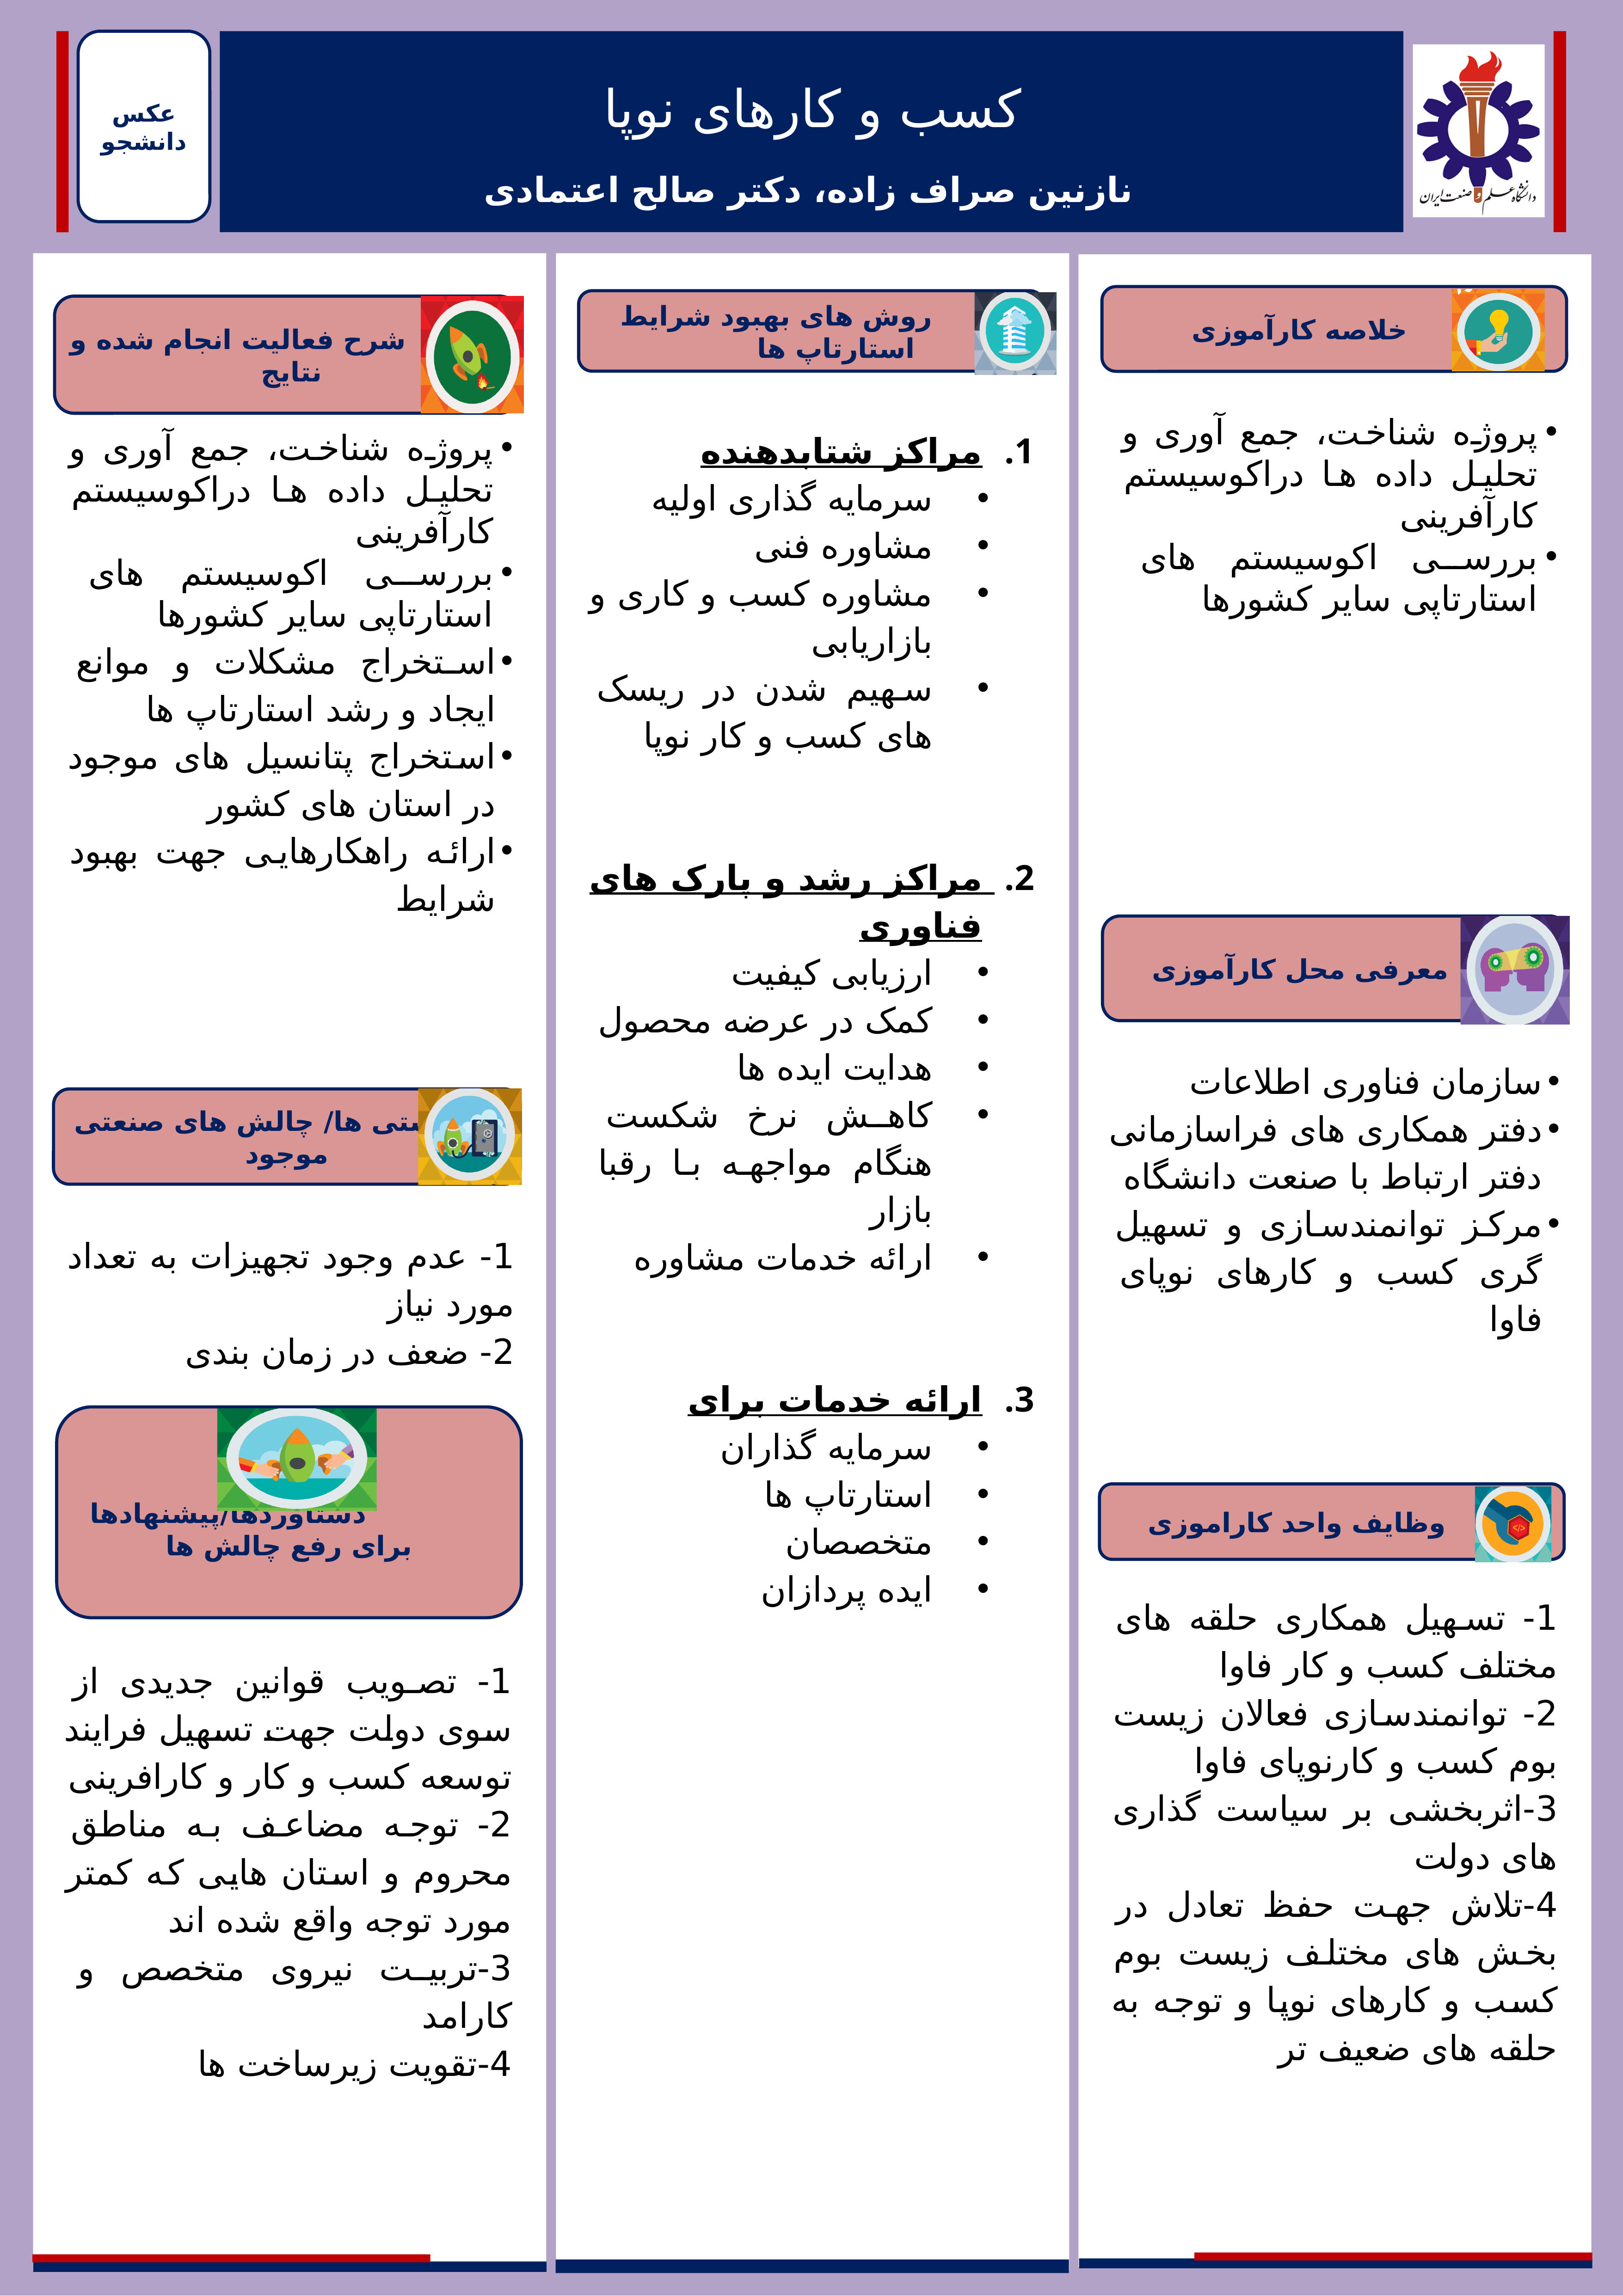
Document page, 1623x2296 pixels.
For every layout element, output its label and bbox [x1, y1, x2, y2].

picture [1460, 915, 1570, 1025]
text_box [56, 31, 1567, 233]
picture [217, 1408, 377, 1511]
picture [1475, 1486, 1552, 1563]
picture [1451, 289, 1545, 371]
picture [418, 1088, 522, 1185]
picture [974, 292, 1057, 375]
picture [420, 296, 524, 414]
text_box [32, 253, 1593, 2273]
